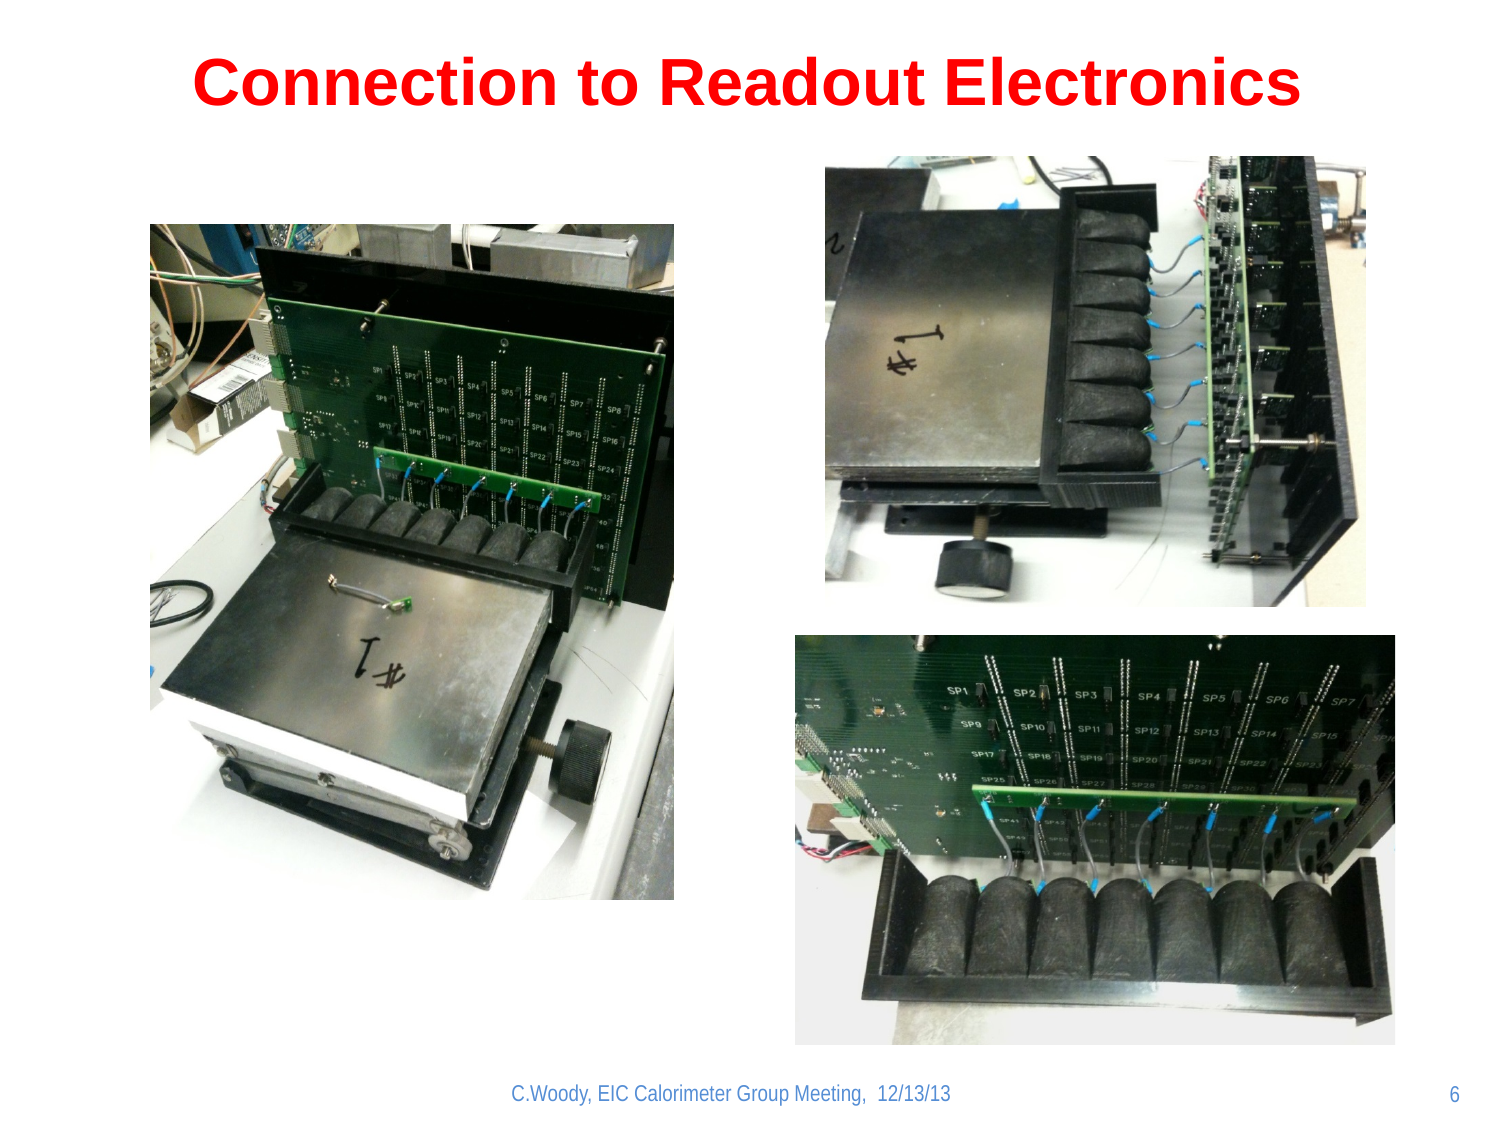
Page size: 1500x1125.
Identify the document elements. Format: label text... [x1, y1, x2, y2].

slide_number 6 [1125, 1074, 1475, 1113]
title Connection to Readout Electronics [73, 24, 1423, 133]
footer C.Woody, EIC Calorimeter Group Meeting, 12/13/13 [450, 1072, 1013, 1113]
picture [825, 156, 1366, 607]
picture [149, 224, 674, 901]
picture [794, 635, 1396, 1046]
